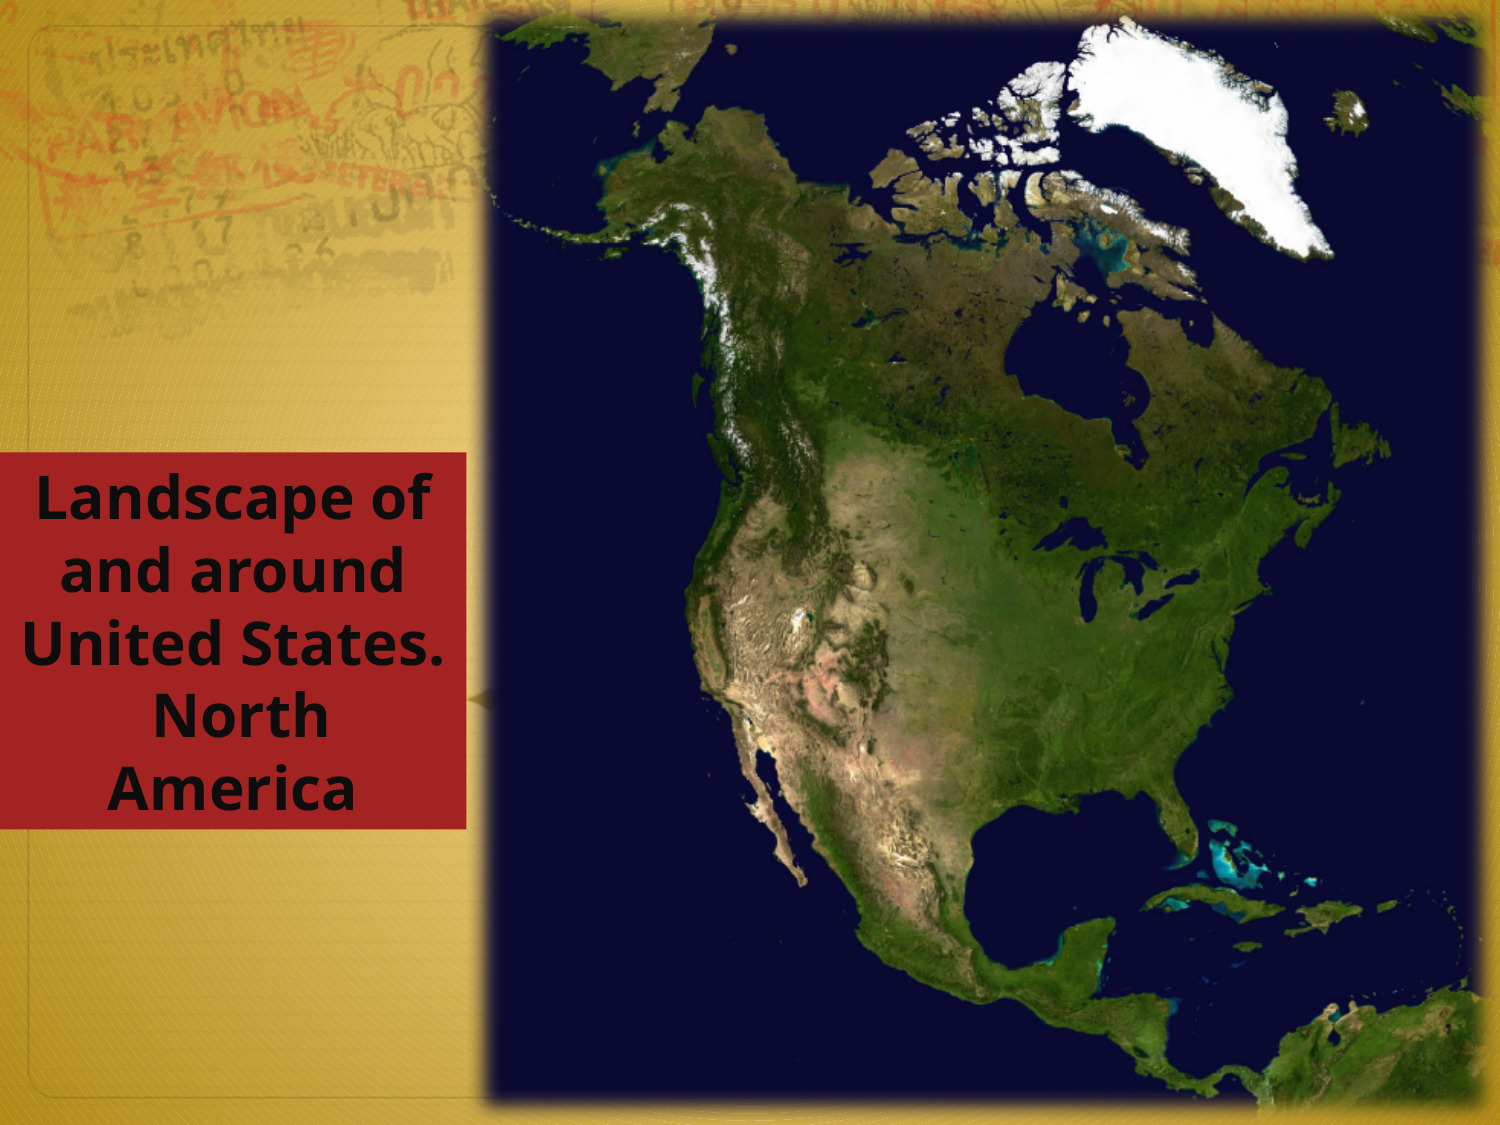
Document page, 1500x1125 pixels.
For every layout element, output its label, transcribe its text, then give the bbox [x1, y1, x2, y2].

text_box Landscape of and around United States. North America [0, 452, 438, 830]
picture [0, 0, 1500, 1125]
